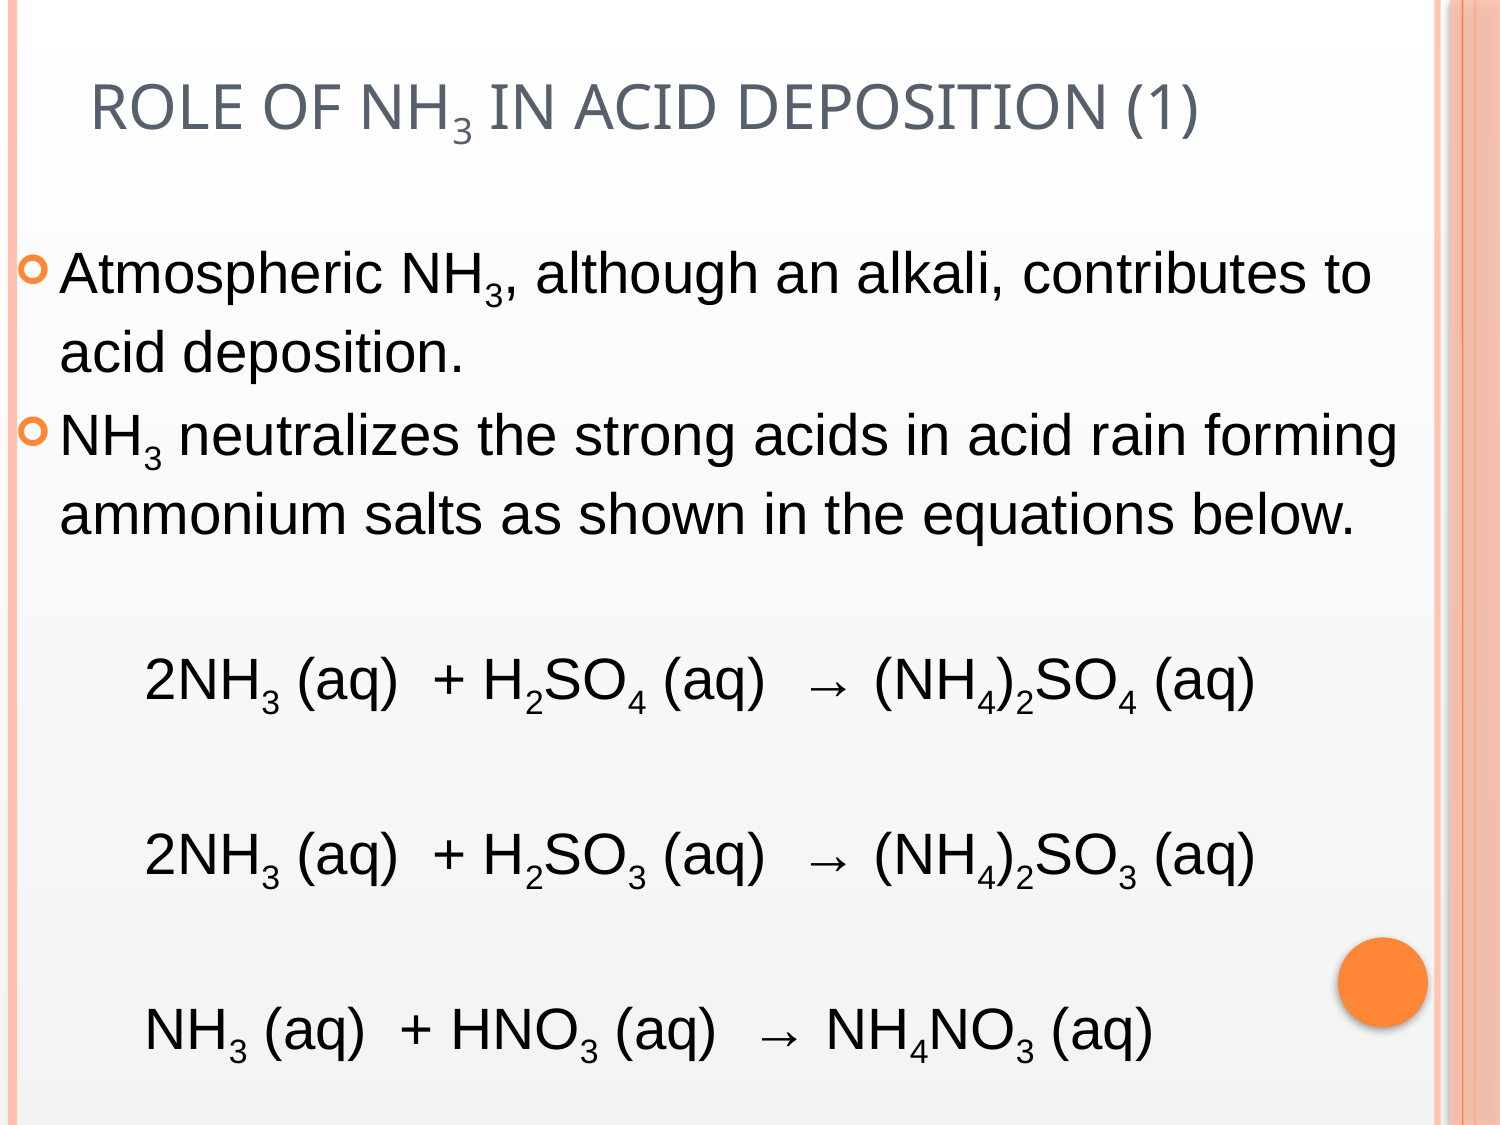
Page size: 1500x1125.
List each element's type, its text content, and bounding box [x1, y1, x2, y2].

list Atmospheric NH3, although an alkali, contributes to acid deposition. NH3 neutralizes the strong acids in acid rain forming ammonium salts as shown in the equations below. 2NH3 (aq) + H2SO4 (aq) → (NH4)2SO4 (aq) 2NH3 (aq) + H2SO3 (aq) → (NH4)2SO3 (aq) NH3 (aq) + HNO3 (aq) → NH4NO3 (aq) [0, 227, 1431, 1062]
title Role of NH3 in acid deposition (1) [75, 0, 1300, 160]
